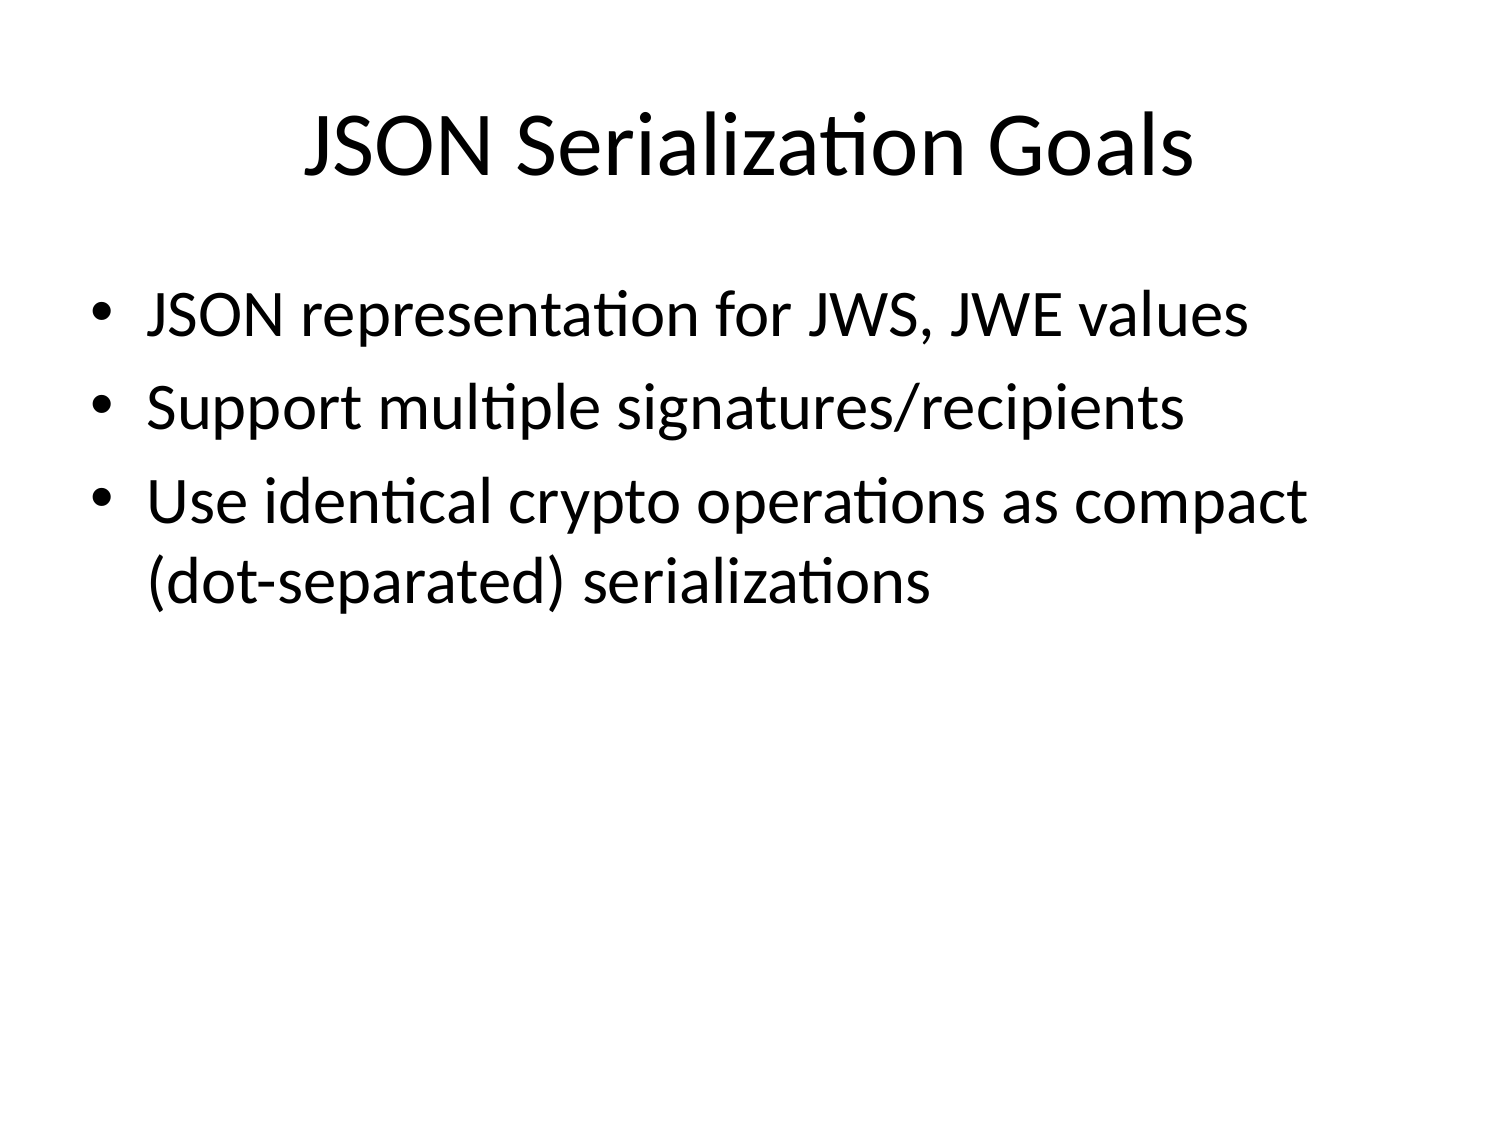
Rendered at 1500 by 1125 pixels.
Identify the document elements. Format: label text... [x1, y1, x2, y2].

title JSON Serialization Goals [75, 45, 1425, 233]
list JSON representation for JWS, JWE values Support multiple signatures/recipients Use identical crypto operations as compact (dot-separated) serializations [75, 262, 1425, 1005]
